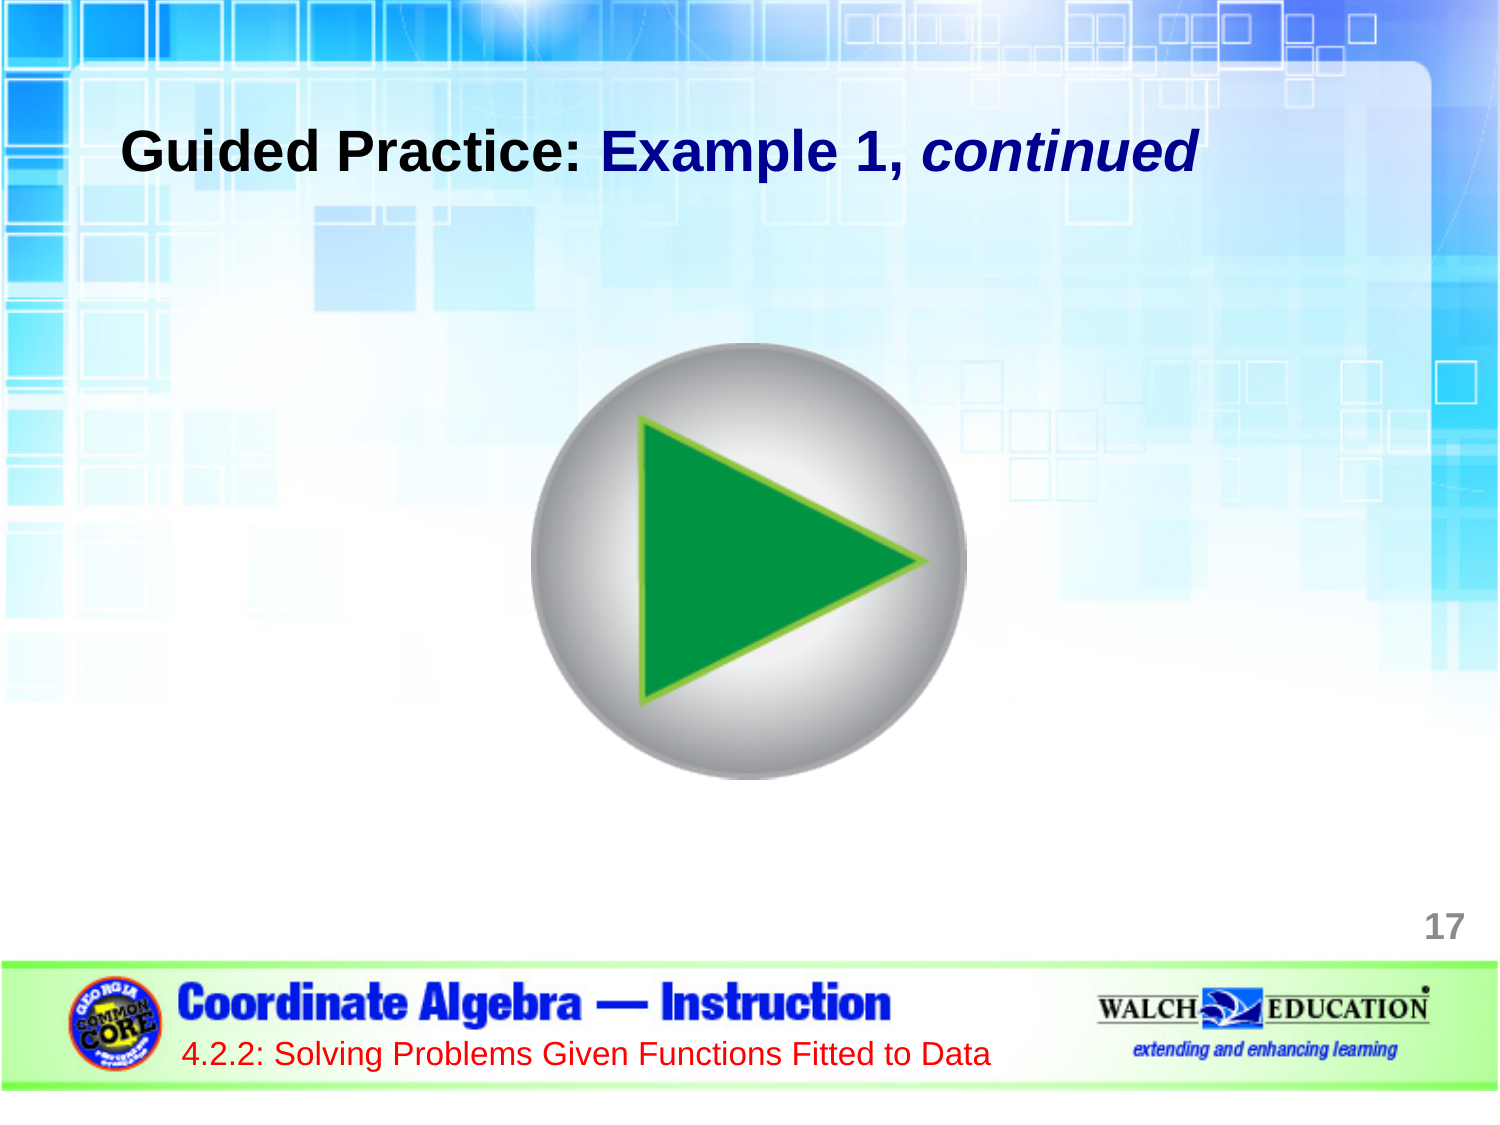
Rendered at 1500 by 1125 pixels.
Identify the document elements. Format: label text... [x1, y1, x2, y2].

list 4.2.2: Solving Problems Given Functions Fitted to Data [166, 1024, 1074, 1069]
subtitle Guided Practice: Example 1, continued [105, 105, 1394, 925]
slide_number 17 [1361, 901, 1481, 949]
picture [1, 0, 1500, 1091]
